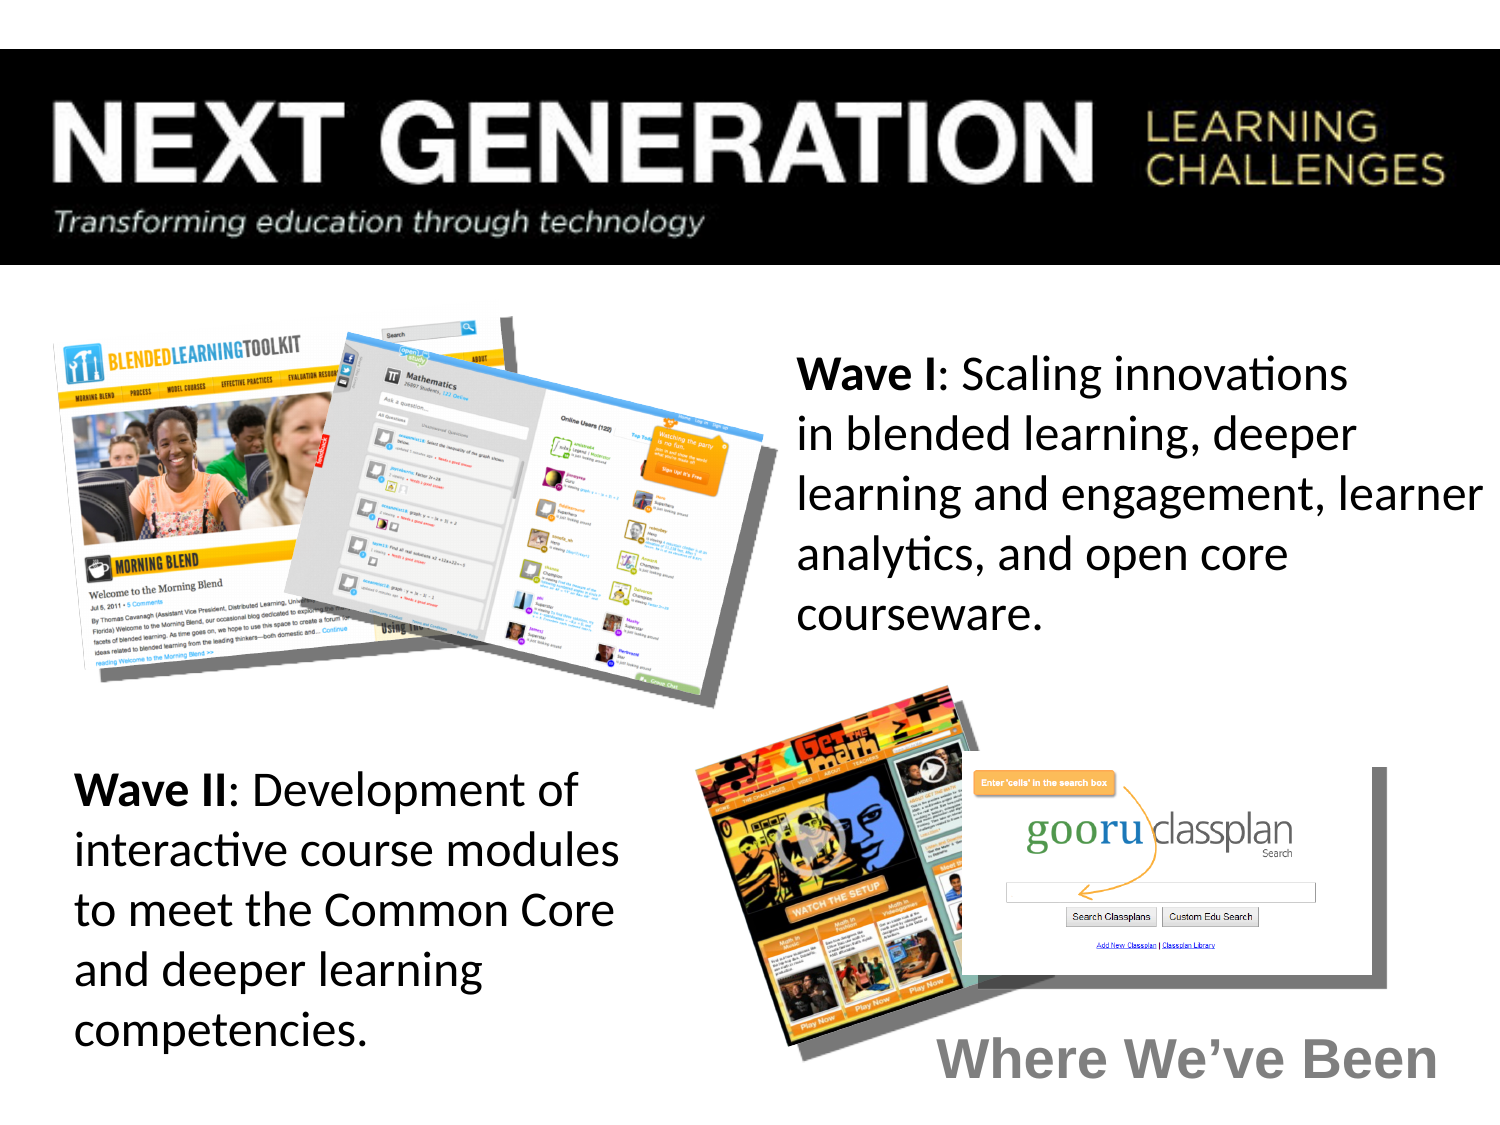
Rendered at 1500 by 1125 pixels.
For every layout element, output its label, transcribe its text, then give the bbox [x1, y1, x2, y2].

text_box Wave I: Scaling innovations in blended learning, deeper learning and engagement, learner analytics, and open core courseware. [781, 333, 1500, 648]
picture [734, 685, 1372, 1046]
title Where We’ve Been [912, 987, 1463, 1125]
picture [0, 49, 1500, 265]
text_box Wave II: Development of interactive course modules to meet the Common Core and deeper learning competencies. [59, 748, 778, 1064]
picture [53, 300, 763, 695]
